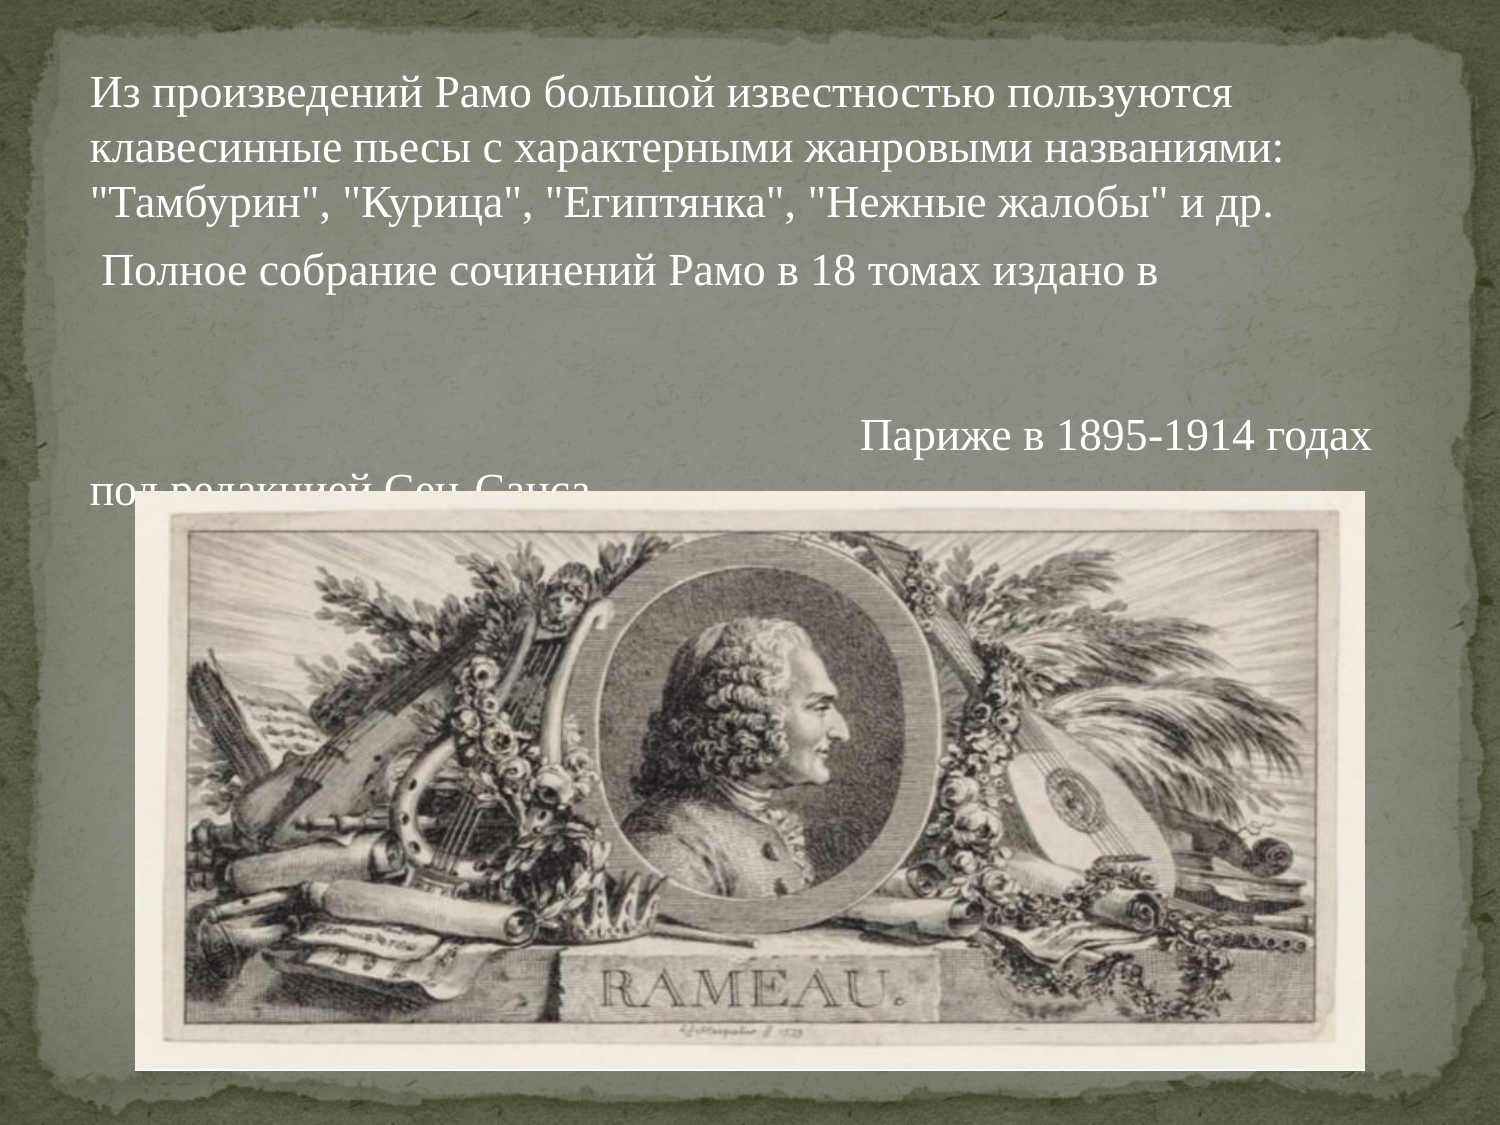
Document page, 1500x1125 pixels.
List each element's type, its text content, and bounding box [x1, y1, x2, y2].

picture [135, 491, 1366, 1072]
list Из произведений Рамо большой известностью пользуются клавесинные пьесы с характерными жанровыми названиями: "Тамбурин", "Курица", "Египтянка", "Нежные жалобы" и др. Полное собрание сочинений Рамо в 18 томах издано в Париже в 1895-1914 годах под редакцией Сен-Санса. [75, 54, 1425, 1000]
